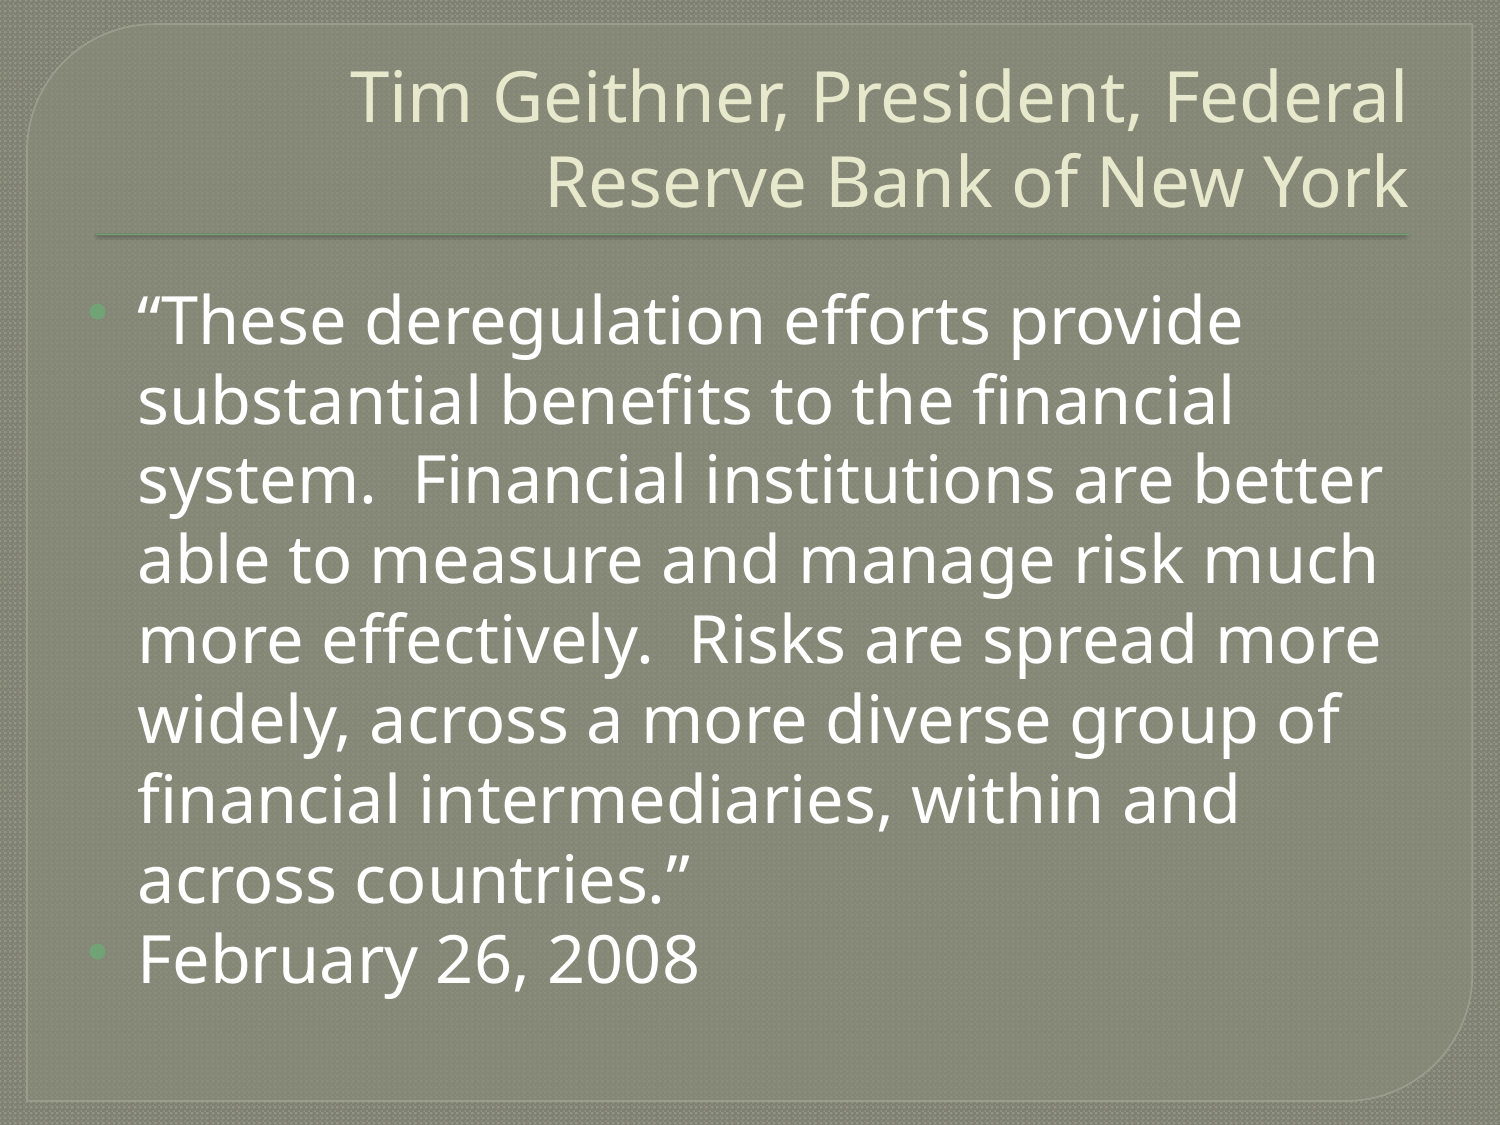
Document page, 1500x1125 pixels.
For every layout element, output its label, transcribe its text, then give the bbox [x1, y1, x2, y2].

title Tim Geithner, President, Federal Reserve Bank of New York [75, 41, 1425, 230]
list “These deregulation efforts provide substantial benefits to the financial system. Financial institutions are better able to measure and manage risk much more effectively. Risks are spread more widely, across a more diverse group of financial intermediaries, within and across countries.” February 26, 2008 [75, 270, 1425, 1013]
